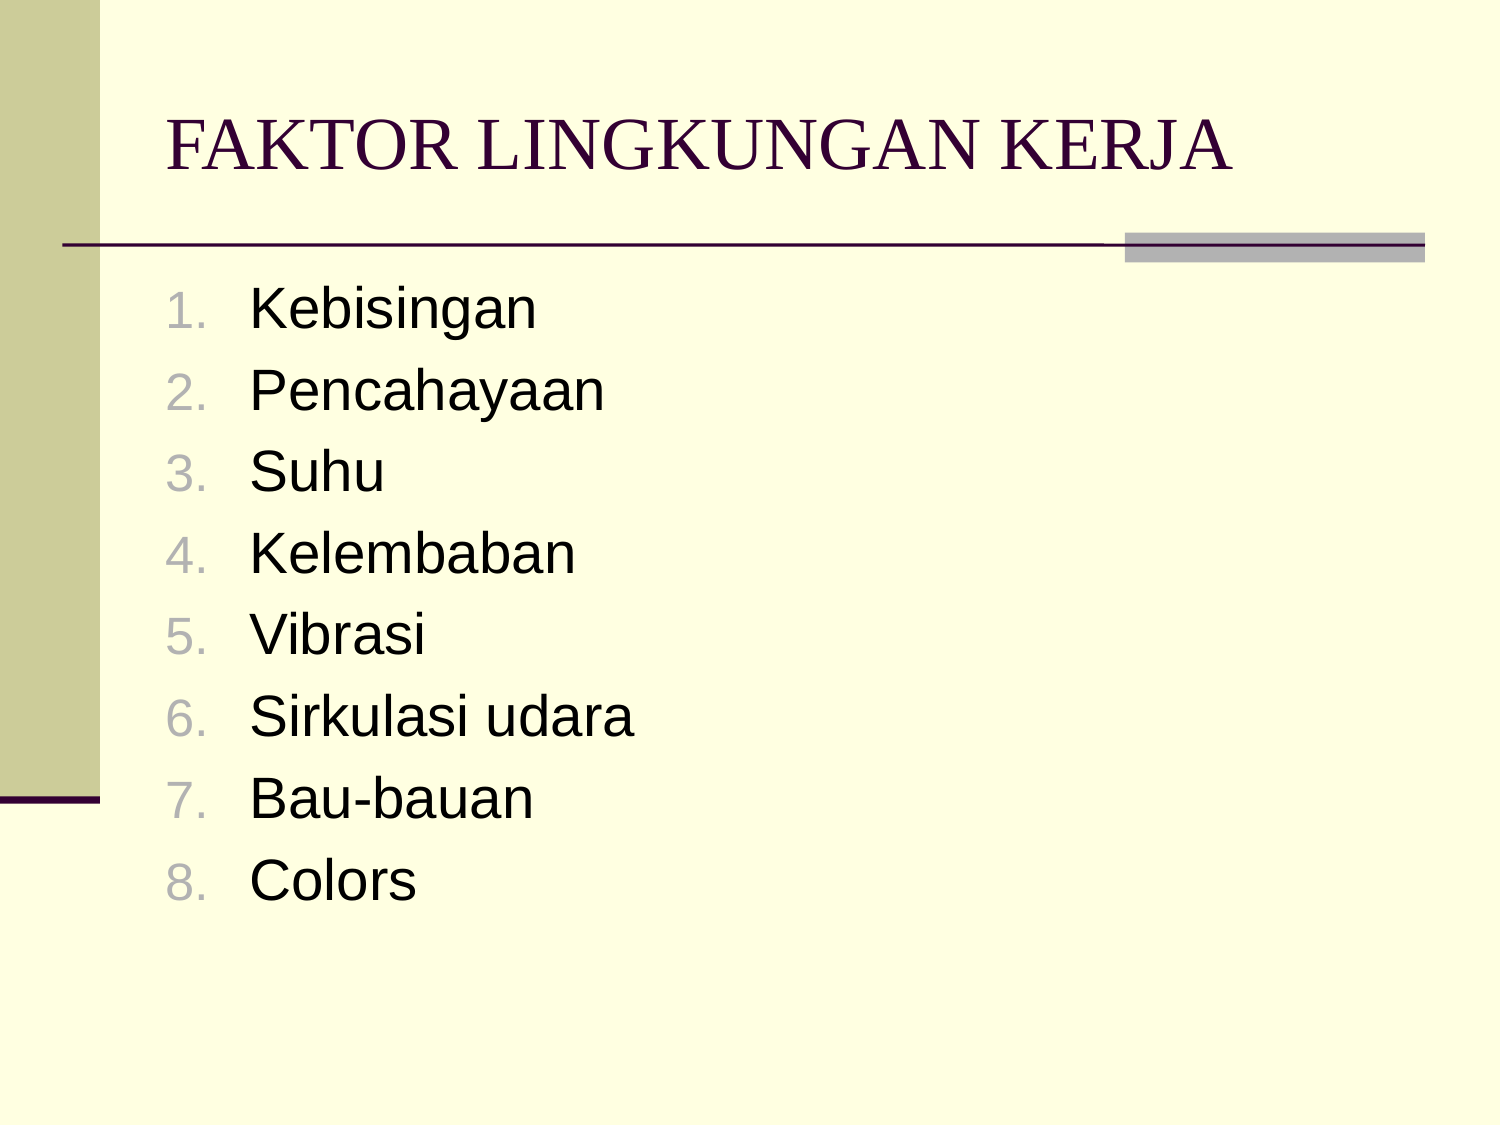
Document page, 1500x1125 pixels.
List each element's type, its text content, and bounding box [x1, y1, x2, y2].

title FAKTOR LINGKUNGAN KERJA [149, 45, 1426, 234]
list Kebisingan Pencahayaan Suhu Kelembaban Vibrasi Sirkulasi udara Bau-bauan Colors [149, 262, 1426, 1006]
